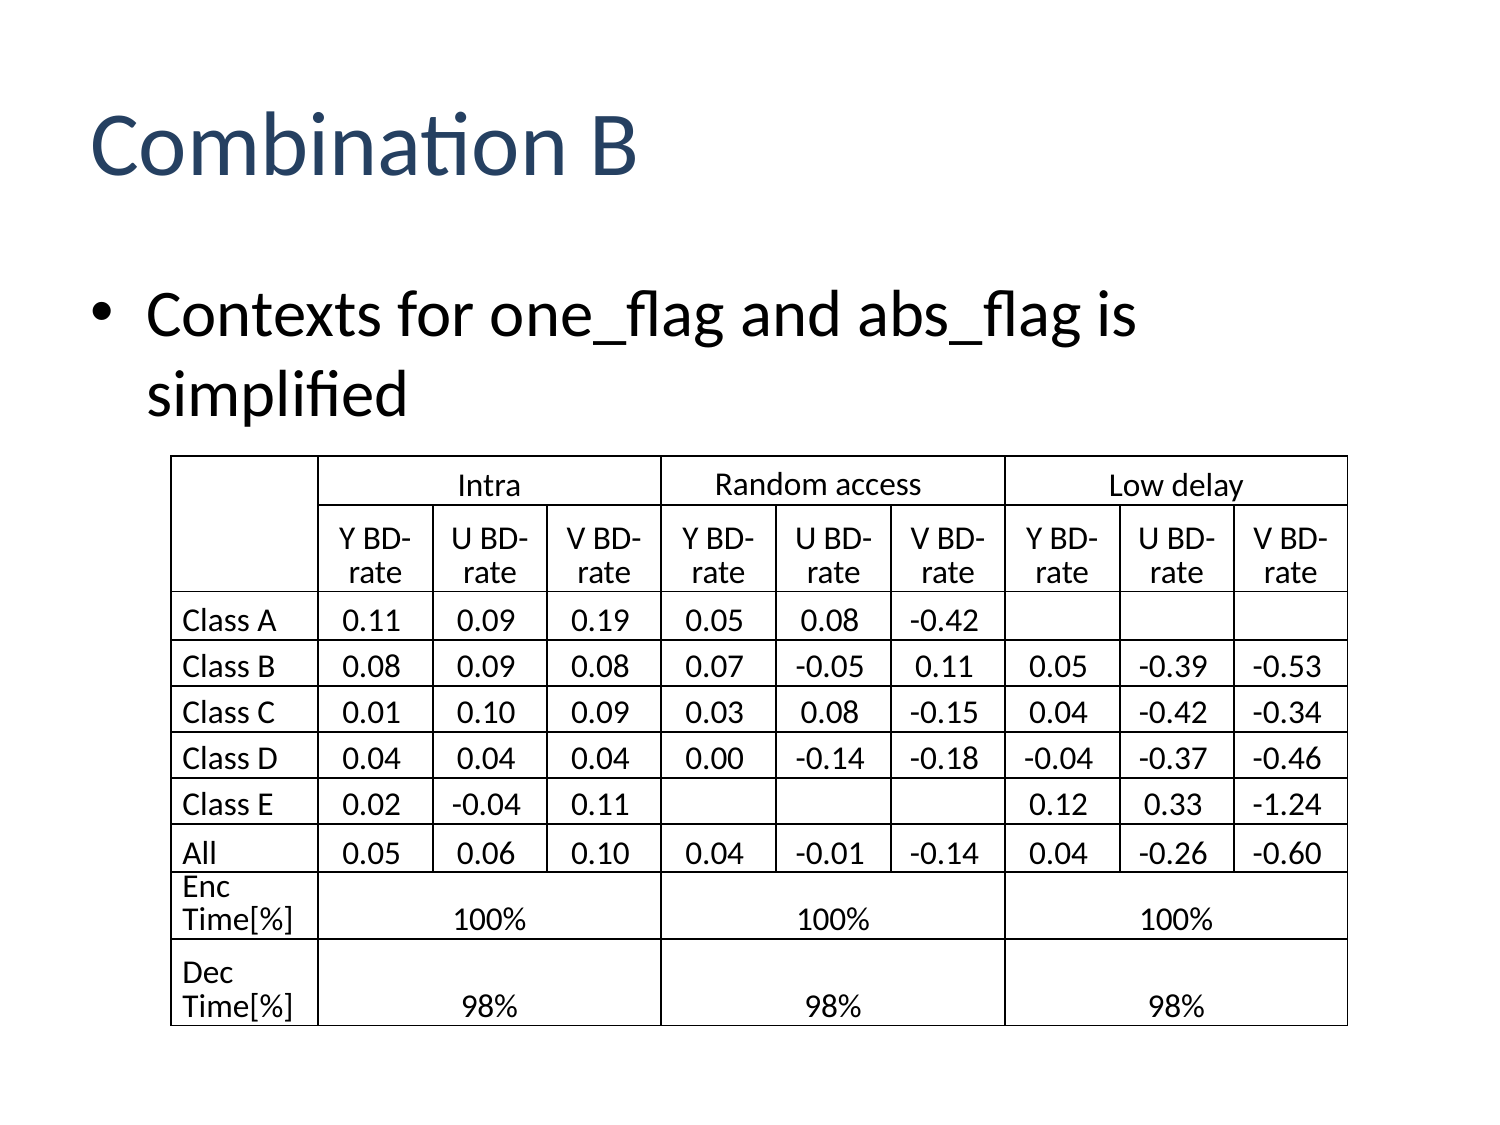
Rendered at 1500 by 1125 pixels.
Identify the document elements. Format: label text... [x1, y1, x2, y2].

table_cell 0.04 [662, 825, 775, 871]
table_cell 98% [662, 940, 1004, 1025]
table_cell 0.11 [319, 592, 432, 639]
table_cell U BD-rate [1121, 506, 1233, 591]
table_cell 0.04 [1006, 687, 1119, 731]
table_cell 0.33 [1121, 779, 1233, 823]
table_cell [1121, 592, 1233, 639]
list Contexts for one_flag and abs_flag is simplified [75, 262, 1425, 1005]
table_cell 0.08 [777, 687, 890, 731]
table_cell Class B [172, 641, 317, 685]
table_cell Class D [172, 733, 317, 777]
table_header [172, 457, 317, 591]
table_cell 0.04 [434, 733, 546, 777]
table_cell 100% [662, 873, 1004, 938]
table_cell 0.12 [1006, 779, 1119, 823]
table_cell -0.14 [892, 825, 1004, 871]
table_cell 0.02 [319, 779, 432, 823]
table_cell Y BD-rate [662, 506, 775, 591]
table_cell 0.08 [777, 592, 890, 639]
table_cell -0.37 [1121, 733, 1233, 777]
table_cell -0.26 [1121, 825, 1233, 871]
table_cell 0.05 [319, 825, 432, 871]
table_cell -0.04 [434, 779, 546, 823]
table_cell [777, 779, 890, 823]
table_cell -1.24 [1235, 779, 1347, 823]
table_cell -0.42 [1121, 687, 1233, 731]
table_cell 0.08 [319, 641, 432, 685]
table_cell -0.46 [1235, 733, 1347, 777]
table_cell -0.04 [1006, 733, 1119, 777]
table_cell 0.08 [548, 641, 660, 685]
table_cell -0.01 [777, 825, 890, 871]
table_cell V BD-rate [548, 506, 660, 591]
table_cell 98% [1006, 940, 1347, 1025]
table_header Random access [662, 457, 1004, 504]
table_cell 0.07 [662, 641, 775, 685]
table_cell 0.11 [892, 641, 1004, 685]
table_cell 0.10 [434, 687, 546, 731]
table_header Low delay [1006, 457, 1347, 504]
table_cell 0.04 [548, 733, 660, 777]
table_cell 100% [1006, 873, 1347, 938]
table_cell -0.42 [892, 592, 1004, 639]
table_cell -0.15 [892, 687, 1004, 731]
table_cell Class C [172, 687, 317, 731]
table_cell -0.14 [777, 733, 890, 777]
table_cell -0.34 [1235, 687, 1347, 731]
table_cell 100% [319, 873, 660, 938]
table_cell V BD-rate [892, 506, 1004, 591]
table_cell U BD-rate [434, 506, 546, 591]
table_cell -0.60 [1235, 825, 1347, 871]
table_cell 0.11 [548, 779, 660, 823]
table_cell V BD-rate [1235, 506, 1347, 591]
table_cell -0.05 [777, 641, 890, 685]
table_cell 0.09 [548, 687, 660, 731]
table_cell 0.04 [319, 733, 432, 777]
table_cell Class A [172, 592, 317, 639]
table_cell 0.10 [548, 825, 660, 871]
table_cell [892, 779, 1004, 823]
table_cell [1006, 592, 1119, 639]
table_cell Class E [172, 779, 317, 823]
table_cell 0.01 [319, 687, 432, 731]
table_cell Y BD-rate [319, 506, 432, 591]
table_cell 0.03 [662, 687, 775, 731]
table_cell All [172, 825, 317, 871]
title Combination B [75, 45, 1425, 233]
table_cell Dec Time[%] [172, 940, 317, 1025]
table_header Intra [319, 457, 660, 504]
table_cell 0.09 [434, 592, 546, 639]
table_cell 0.05 [1006, 641, 1119, 685]
table_cell Enc Time[%] [172, 873, 317, 938]
table_cell -0.39 [1121, 641, 1233, 685]
table_cell 0.04 [1006, 825, 1119, 871]
table_cell [1235, 592, 1347, 639]
table_cell 0.06 [434, 825, 546, 871]
table_cell 98% [319, 940, 660, 1025]
table_cell 0.00 [662, 733, 775, 777]
table_cell U BD-rate [777, 506, 890, 591]
table_cell [662, 779, 775, 823]
table_cell 0.05 [662, 592, 775, 639]
table_cell -0.53 [1235, 641, 1347, 685]
table_cell 0.09 [434, 641, 546, 685]
table_cell -0.18 [892, 733, 1004, 777]
table_cell 0.19 [548, 592, 660, 639]
table_cell Y BD-rate [1006, 506, 1119, 591]
